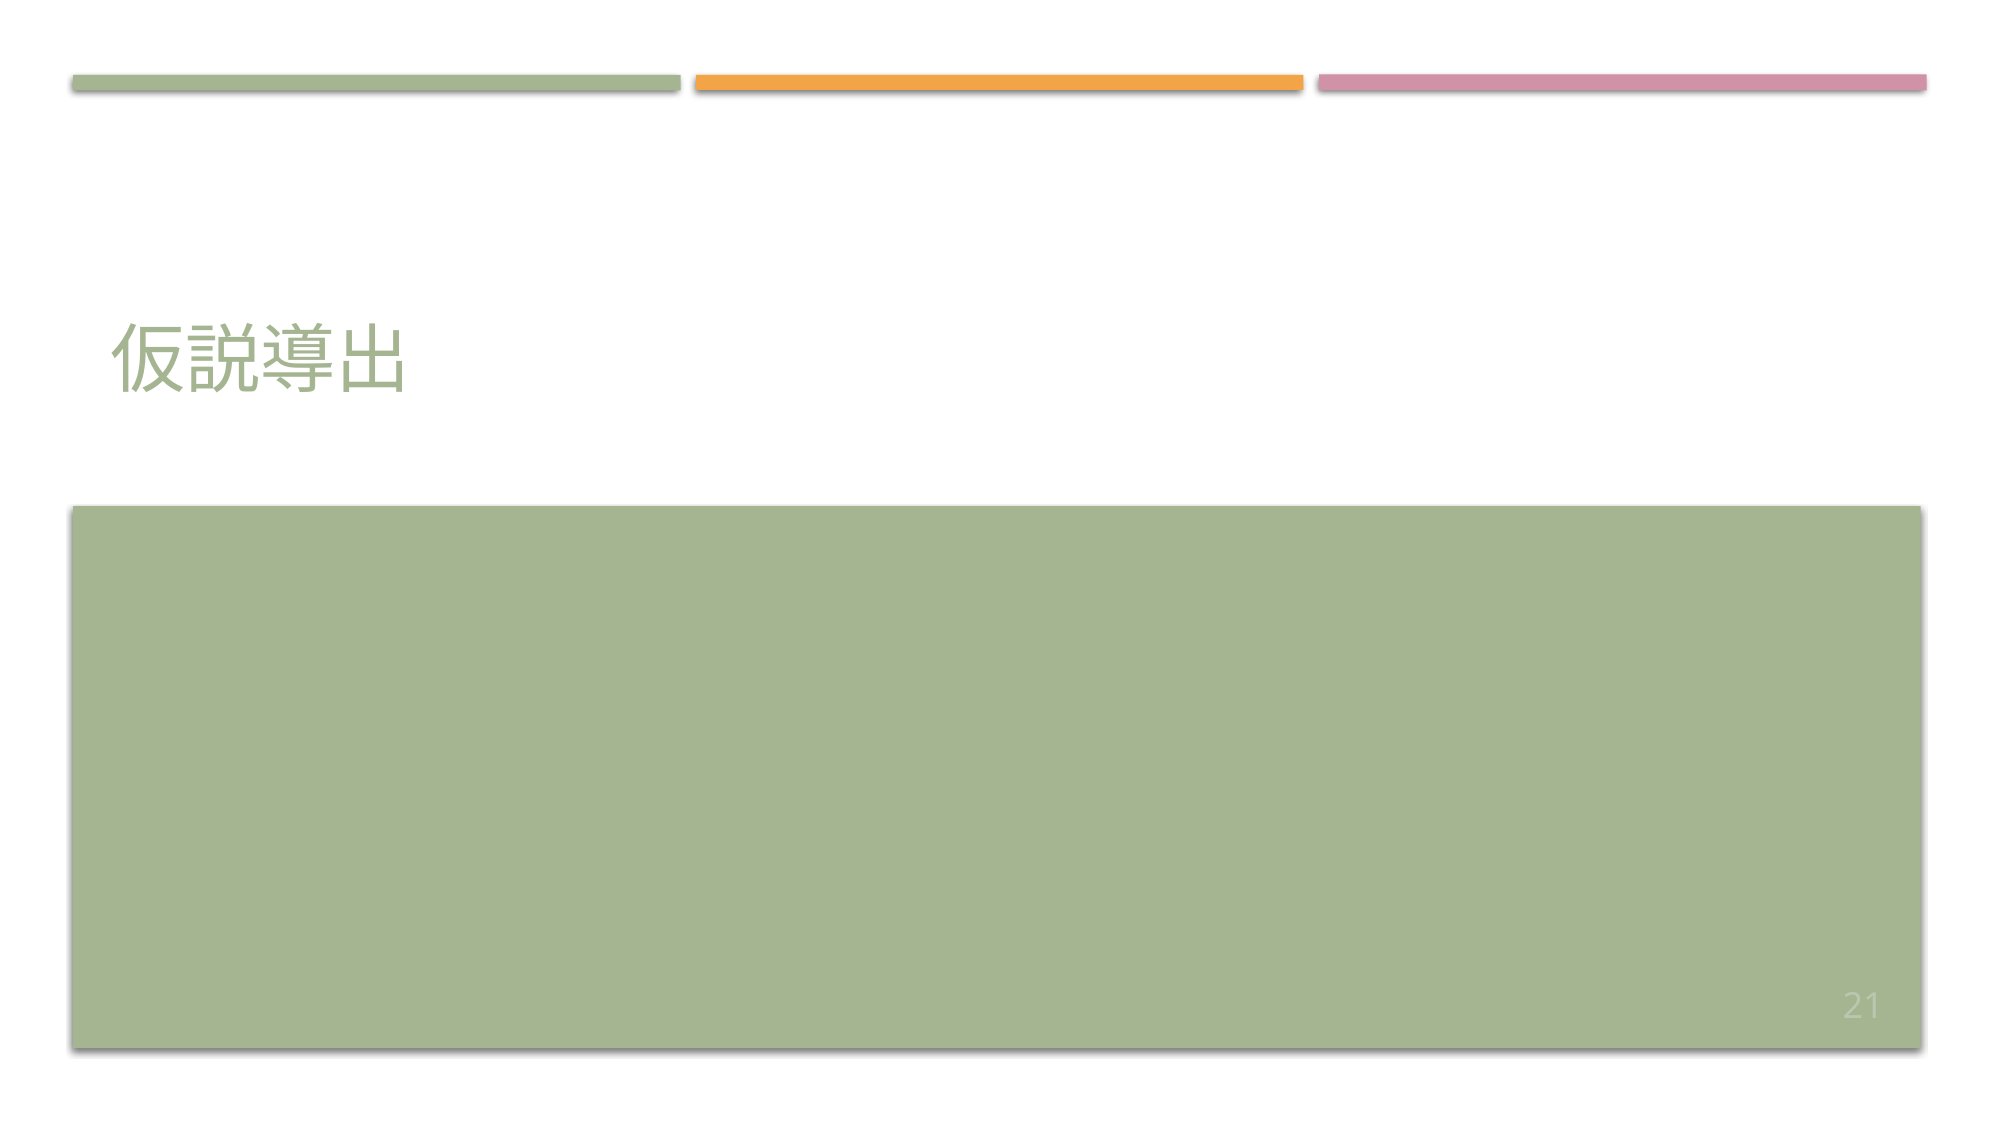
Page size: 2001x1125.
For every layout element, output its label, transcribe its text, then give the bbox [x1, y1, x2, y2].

slide_number 21 [1732, 977, 1899, 1037]
title 仮説導出 [95, 167, 1899, 410]
